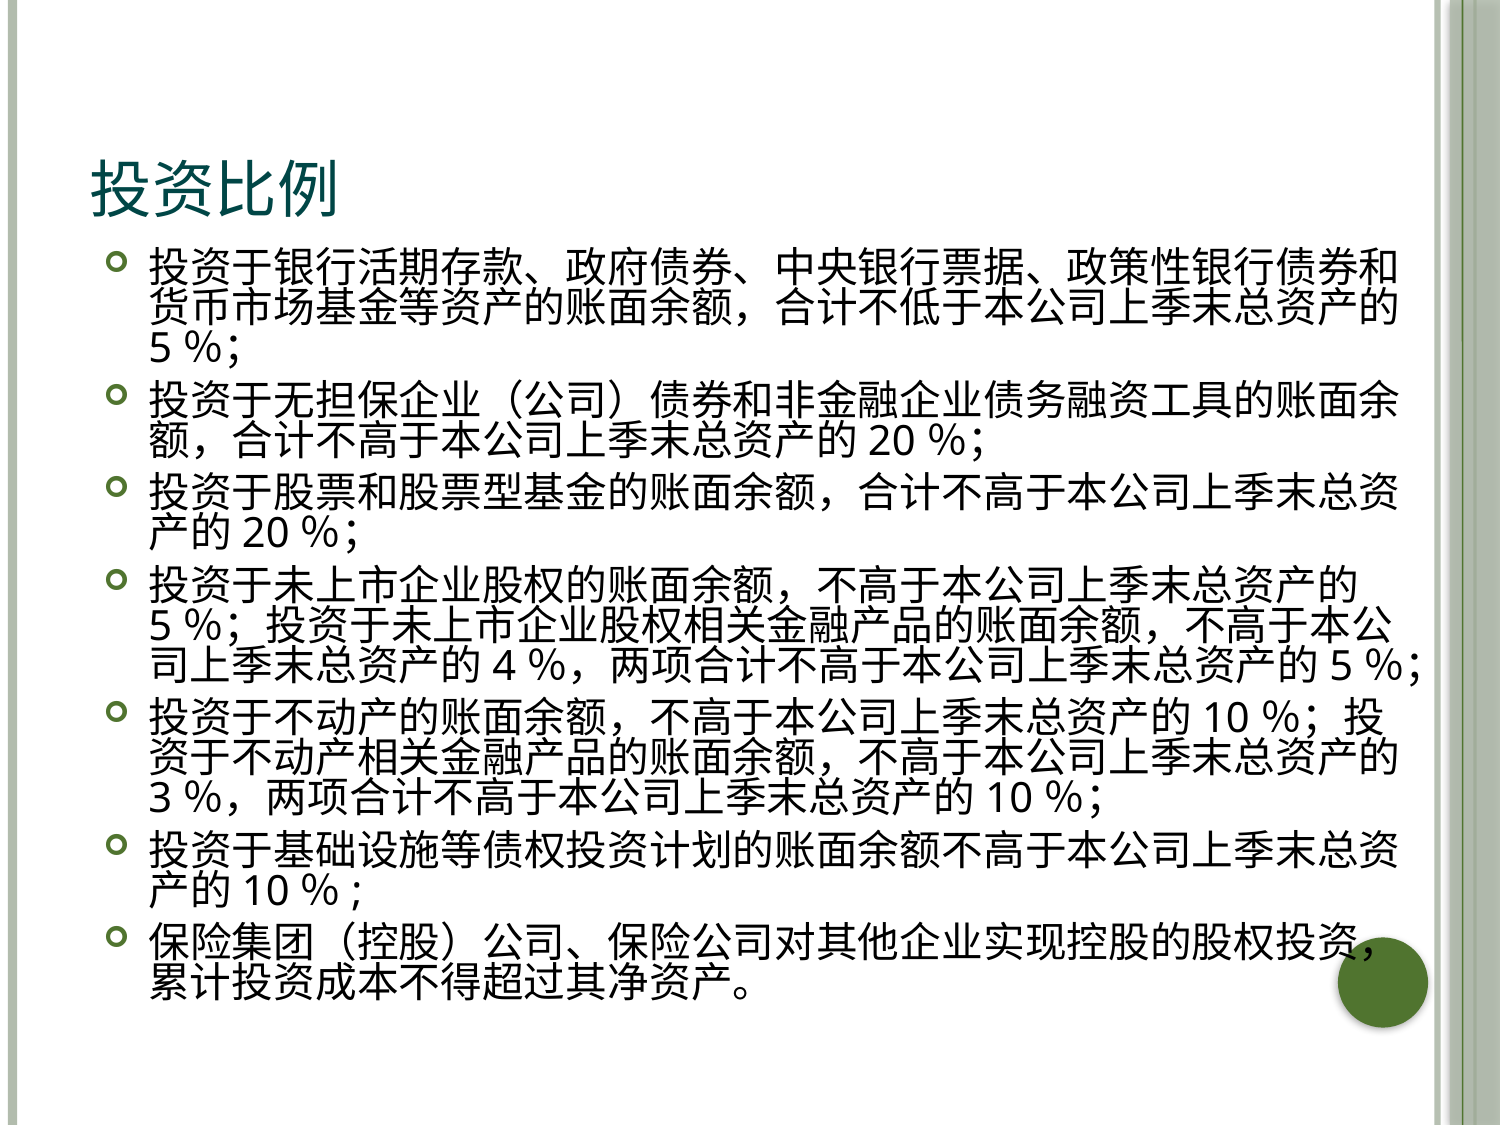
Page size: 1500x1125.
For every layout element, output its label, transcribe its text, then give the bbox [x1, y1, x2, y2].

list 投资于银行活期存款、政府债券、中央银行票据、政策性银行债券和货币市场基金等资产的账面余额，合计不低于本公司上季末总资产的5％； 投资于无担保企业（公司）债券和非金融企业债务融资工具的账面余额，合计不高于本公司上季末总资产的20％； 投资于股票和股票型基金的账面余额，合计不高于本公司上季末总资产的20％； 投资于未上市企业股权的账面余额，不高于本公司上季末总资产的5％；投资于未上市企业股权相关金融产品的账面余额，不高于本公司上季末总资产的4％，两项合计不高于本公司上季末总资产的5％； 投资于不动产的账面余额，不高于本公司上季末总资产的10％；投资于不动产相关金融产品的账面余额，不高于本公司上季末总资产的3％，两项合计不高于本公司上季末总资产的10％； 投资于基础设施等债权投资计划的账面余额不高于本公司上季末总资产的10％; 保险集团（控股）公司、保险公司对其他企业实现控股的股权投资，累计投资成本不得超过其净资产。 [88, 243, 1426, 1095]
title 投资比例 [75, 45, 1300, 233]
